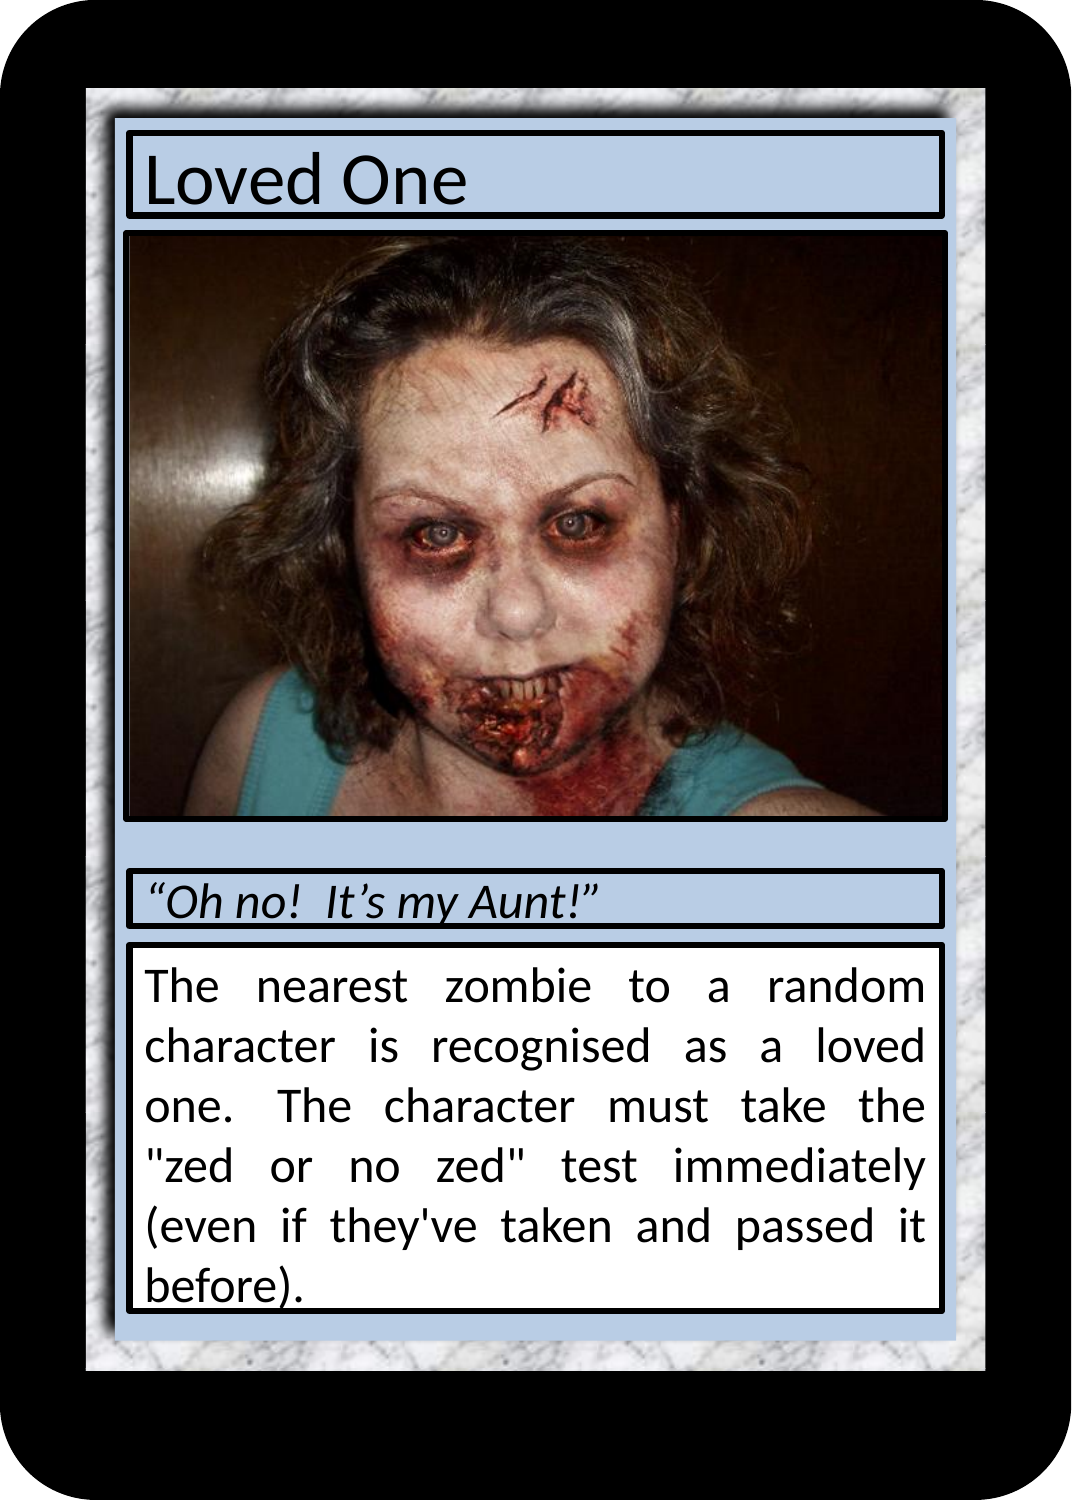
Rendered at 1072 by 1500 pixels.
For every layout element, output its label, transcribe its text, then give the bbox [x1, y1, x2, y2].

list The nearest zombie to a random character is recognised as a loved one. The character must take the "zed or no zed" test immediately (even if they've taken and passed it before). [126, 942, 945, 1314]
title Loved One [126, 130, 945, 219]
list “Oh no! It’s my Aunt!” [126, 868, 945, 929]
picture [85, 88, 986, 1371]
